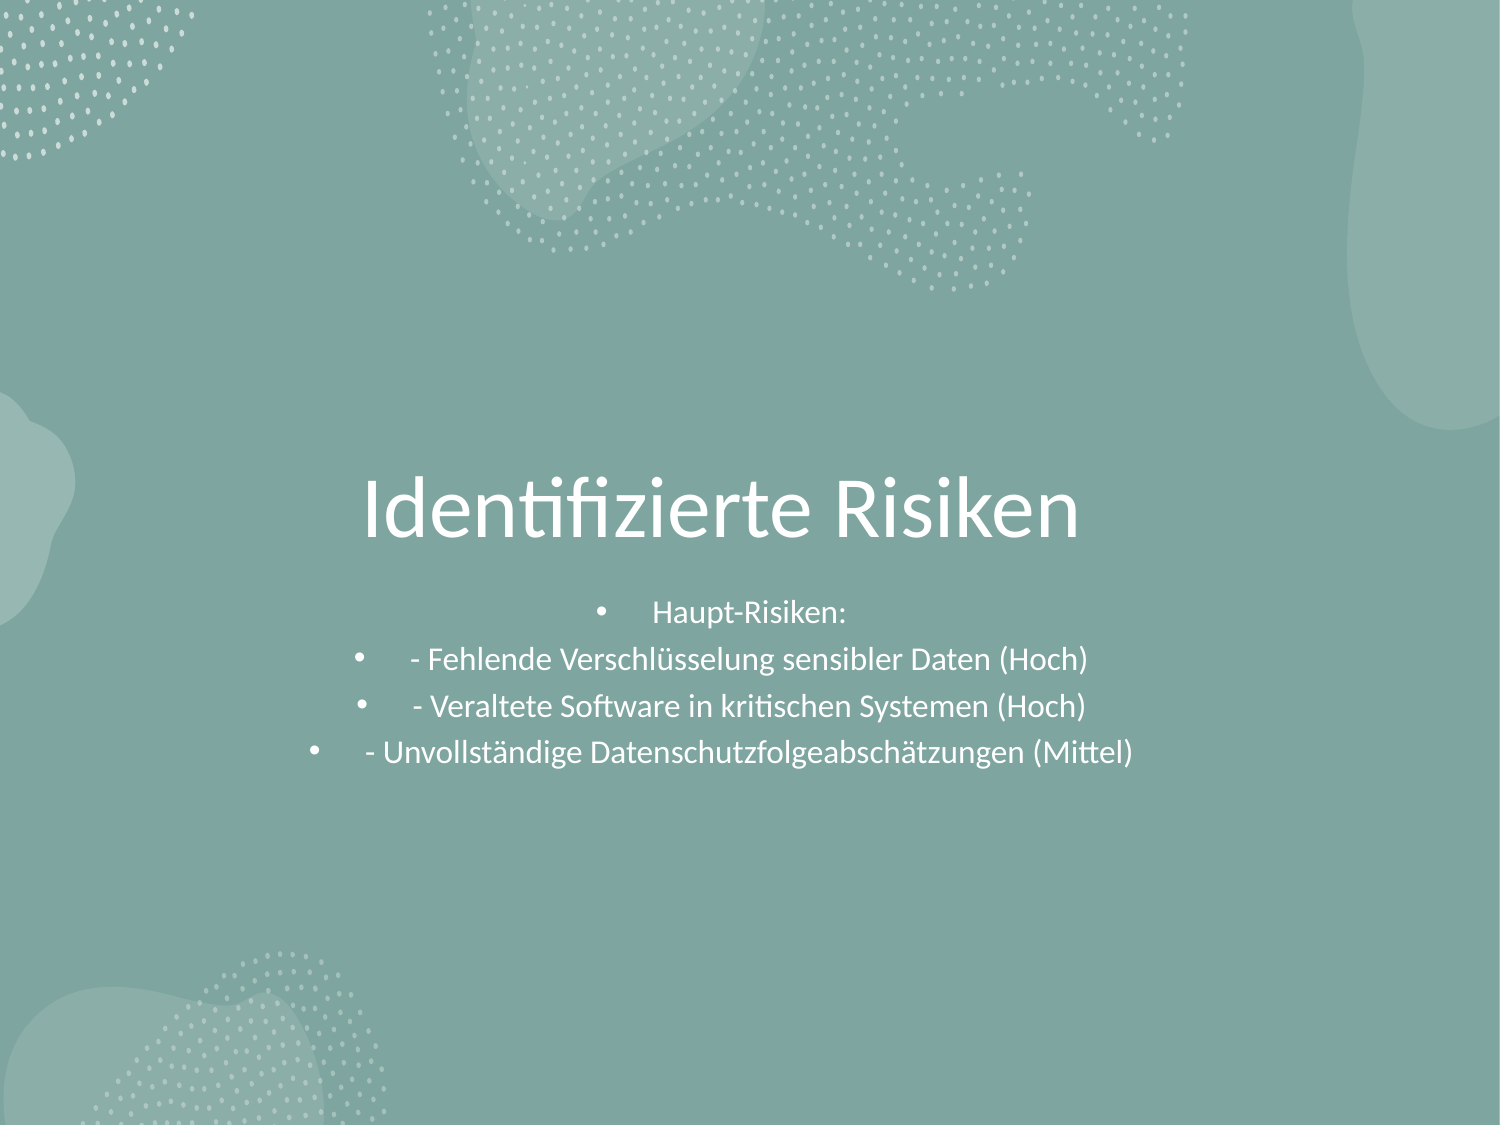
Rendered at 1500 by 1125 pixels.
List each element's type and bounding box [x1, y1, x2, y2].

text_box [0, 0, 1500, 1125]
